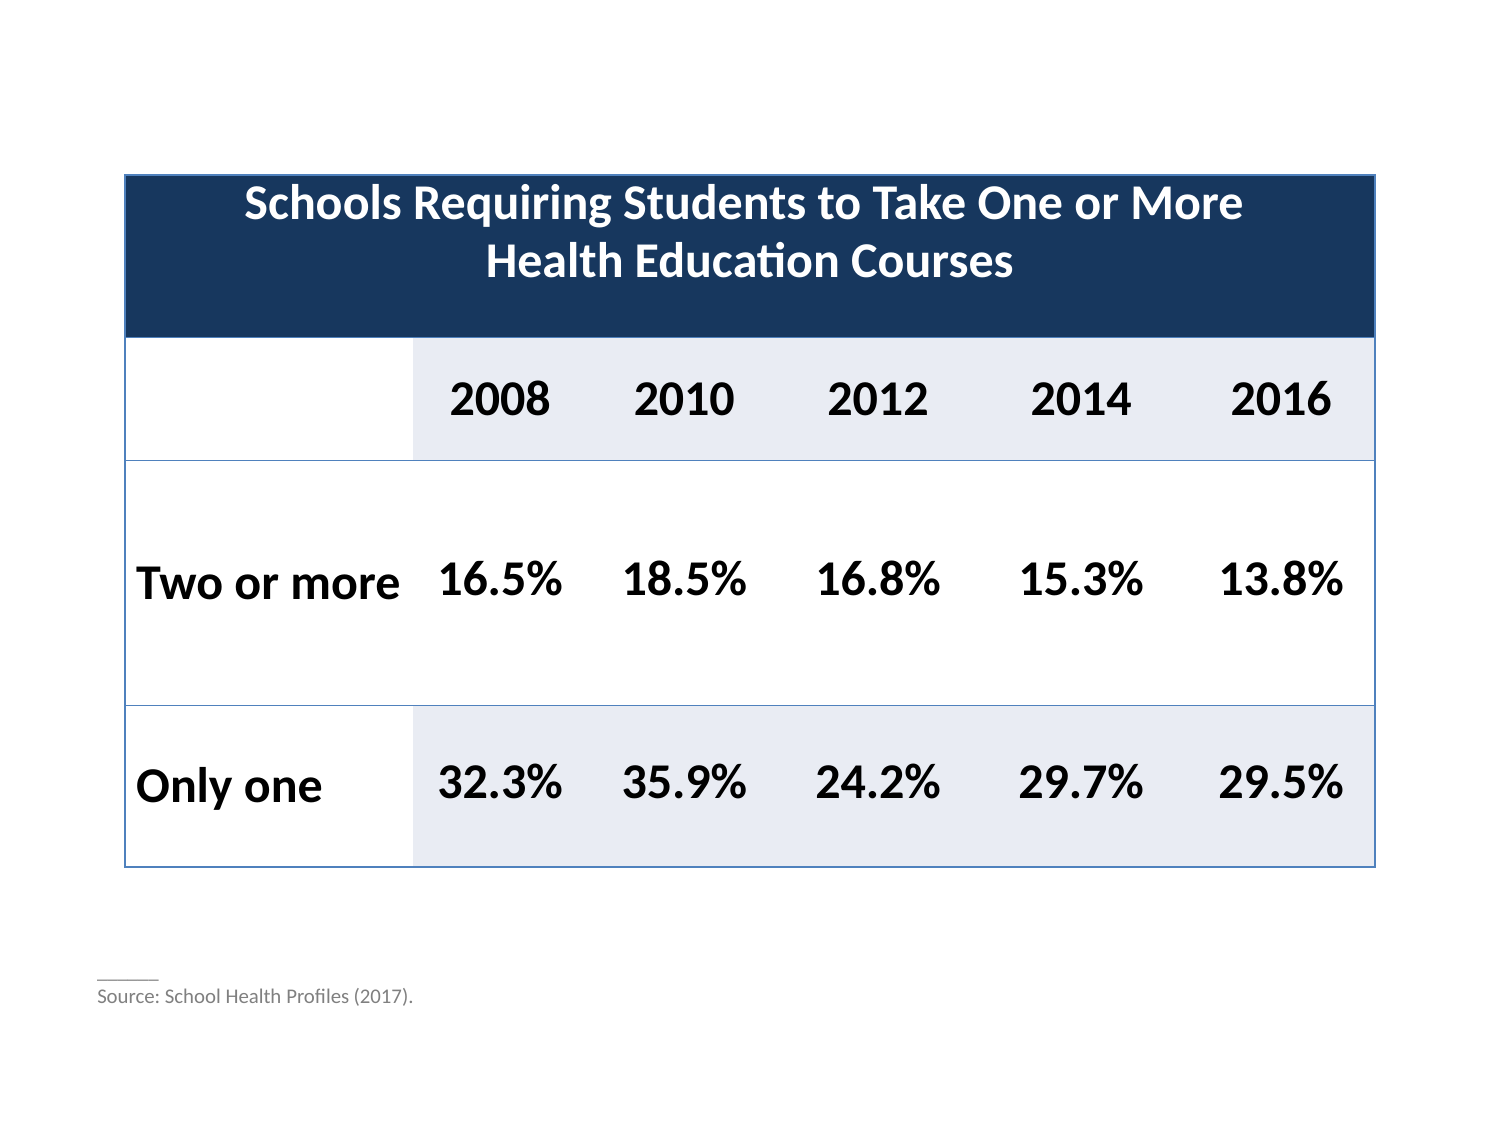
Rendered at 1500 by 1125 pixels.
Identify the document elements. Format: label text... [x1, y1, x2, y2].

table_cell 2014 [975, 338, 1187, 460]
table_cell 2010 [587, 338, 781, 460]
table_cell Only one [126, 706, 413, 866]
table_cell 2016 [1187, 338, 1374, 460]
table_header Schools Requiring Students to Take One or More Health Education Courses [126, 176, 1374, 337]
table_cell [126, 338, 413, 460]
table_cell 18.5% [587, 461, 781, 705]
table_cell 16.8% [781, 461, 975, 705]
table_cell 15.3% [975, 461, 1187, 705]
table_cell 13.8% [1187, 461, 1374, 705]
text_box ______ Source: School Health Profiles (2017). [82, 949, 429, 1015]
table_cell 2008 [413, 338, 587, 460]
table_cell Two or more [126, 461, 413, 705]
table_cell 24.2% [781, 706, 975, 866]
table_cell 29.5% [1187, 706, 1374, 866]
table_cell 32.3% [413, 706, 587, 866]
table_cell 2012 [781, 338, 975, 460]
table_cell 16.5% [413, 461, 587, 705]
table_cell 35.9% [587, 706, 781, 866]
table_cell 29.7% [975, 706, 1187, 866]
